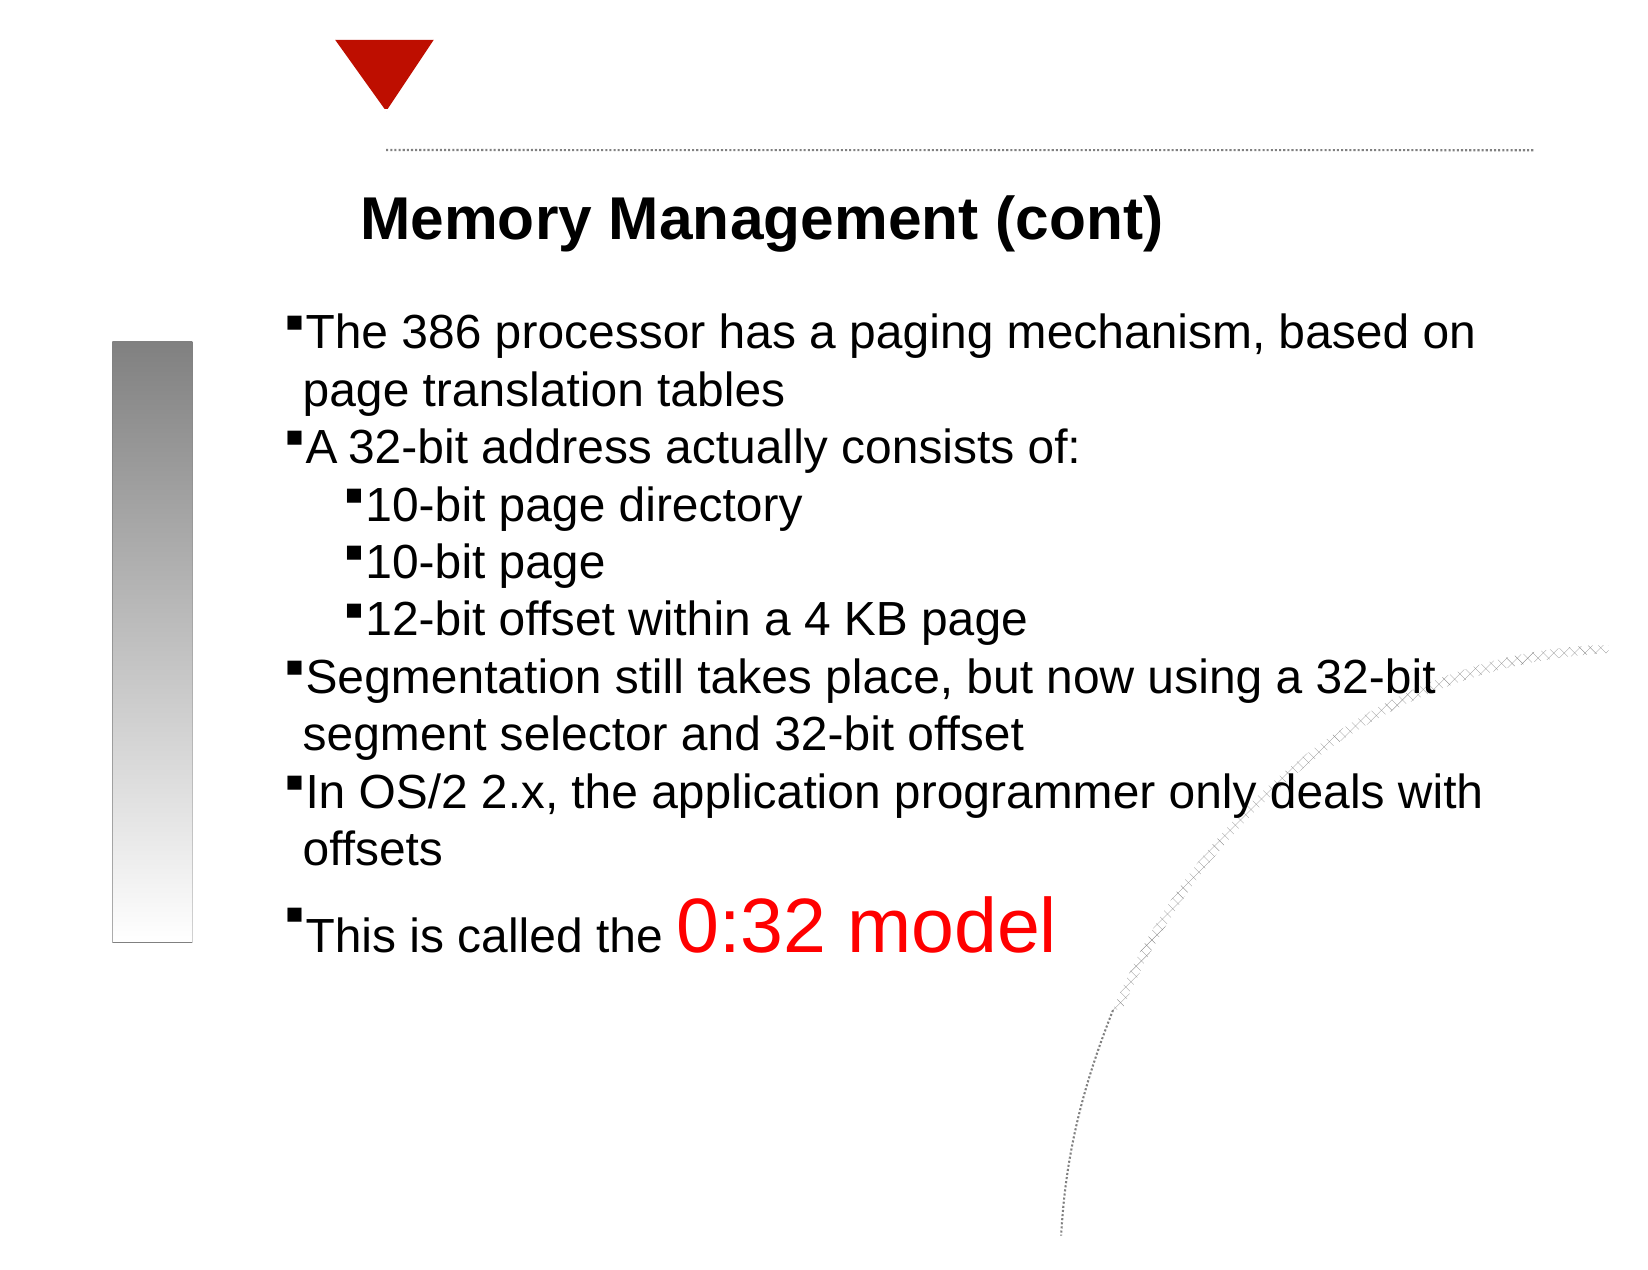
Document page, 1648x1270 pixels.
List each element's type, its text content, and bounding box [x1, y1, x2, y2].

text_box The 386 processor has a paging mechanism, based on page translation tables A 32-bit address actually consists of: 10-bit page directory 10-bit page 12-bit offset within a 4 KB page Segmentation still takes place, but now using a 32-bit segment selector and 32-bit offset In OS/2 2.x, the application programmer only deals with offsets This is called the 0:32 model [283, 300, 1582, 968]
text_box Memory Management (cont) [360, 109, 1574, 300]
